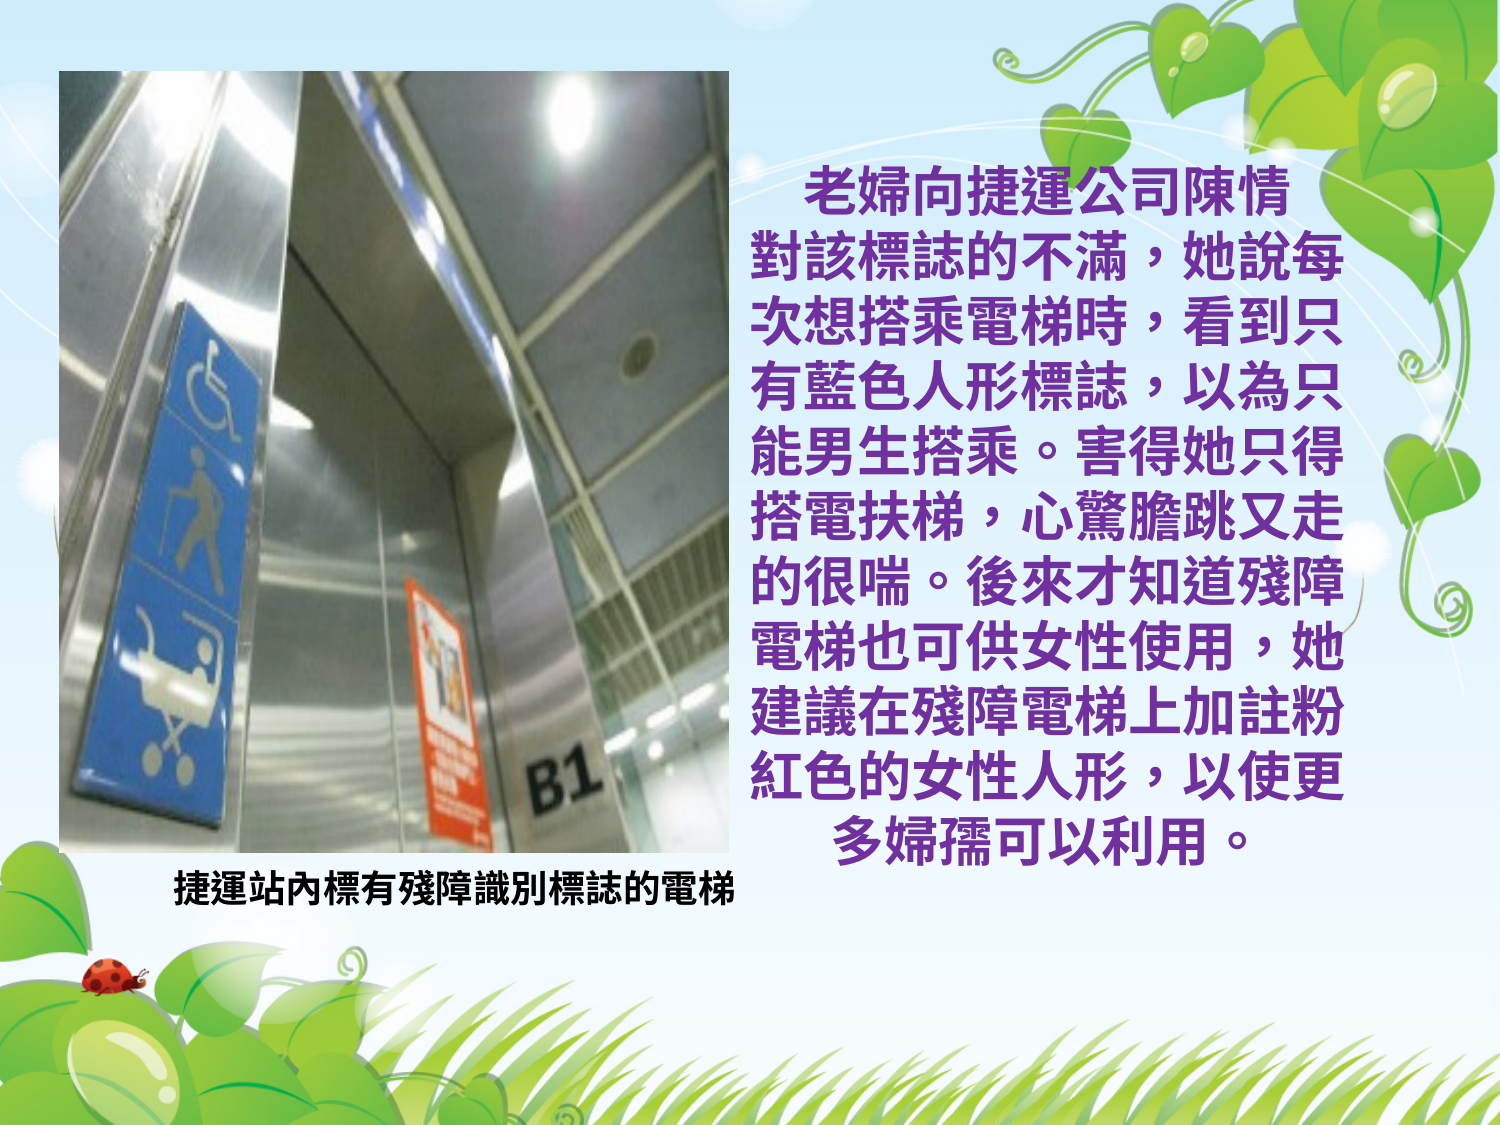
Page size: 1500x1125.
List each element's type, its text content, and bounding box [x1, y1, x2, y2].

text_box 捷運站內標有殘障識別標誌的電梯 [158, 857, 757, 918]
title 老婦向捷運公司陳情 對該標誌的不滿，她說每次想搭乘電梯時，看到只有藍色人形標誌，以為只能男生搭乘。害得她只得搭電扶梯，心驚膽跳又走的很喘。後來才知道殘障電梯也可供女性使用，她建議在殘障電梯上加註粉紅色的女性人形，以使更多婦孺可以利用。 [728, 71, 1367, 1023]
picture [0, 0, 1500, 1125]
